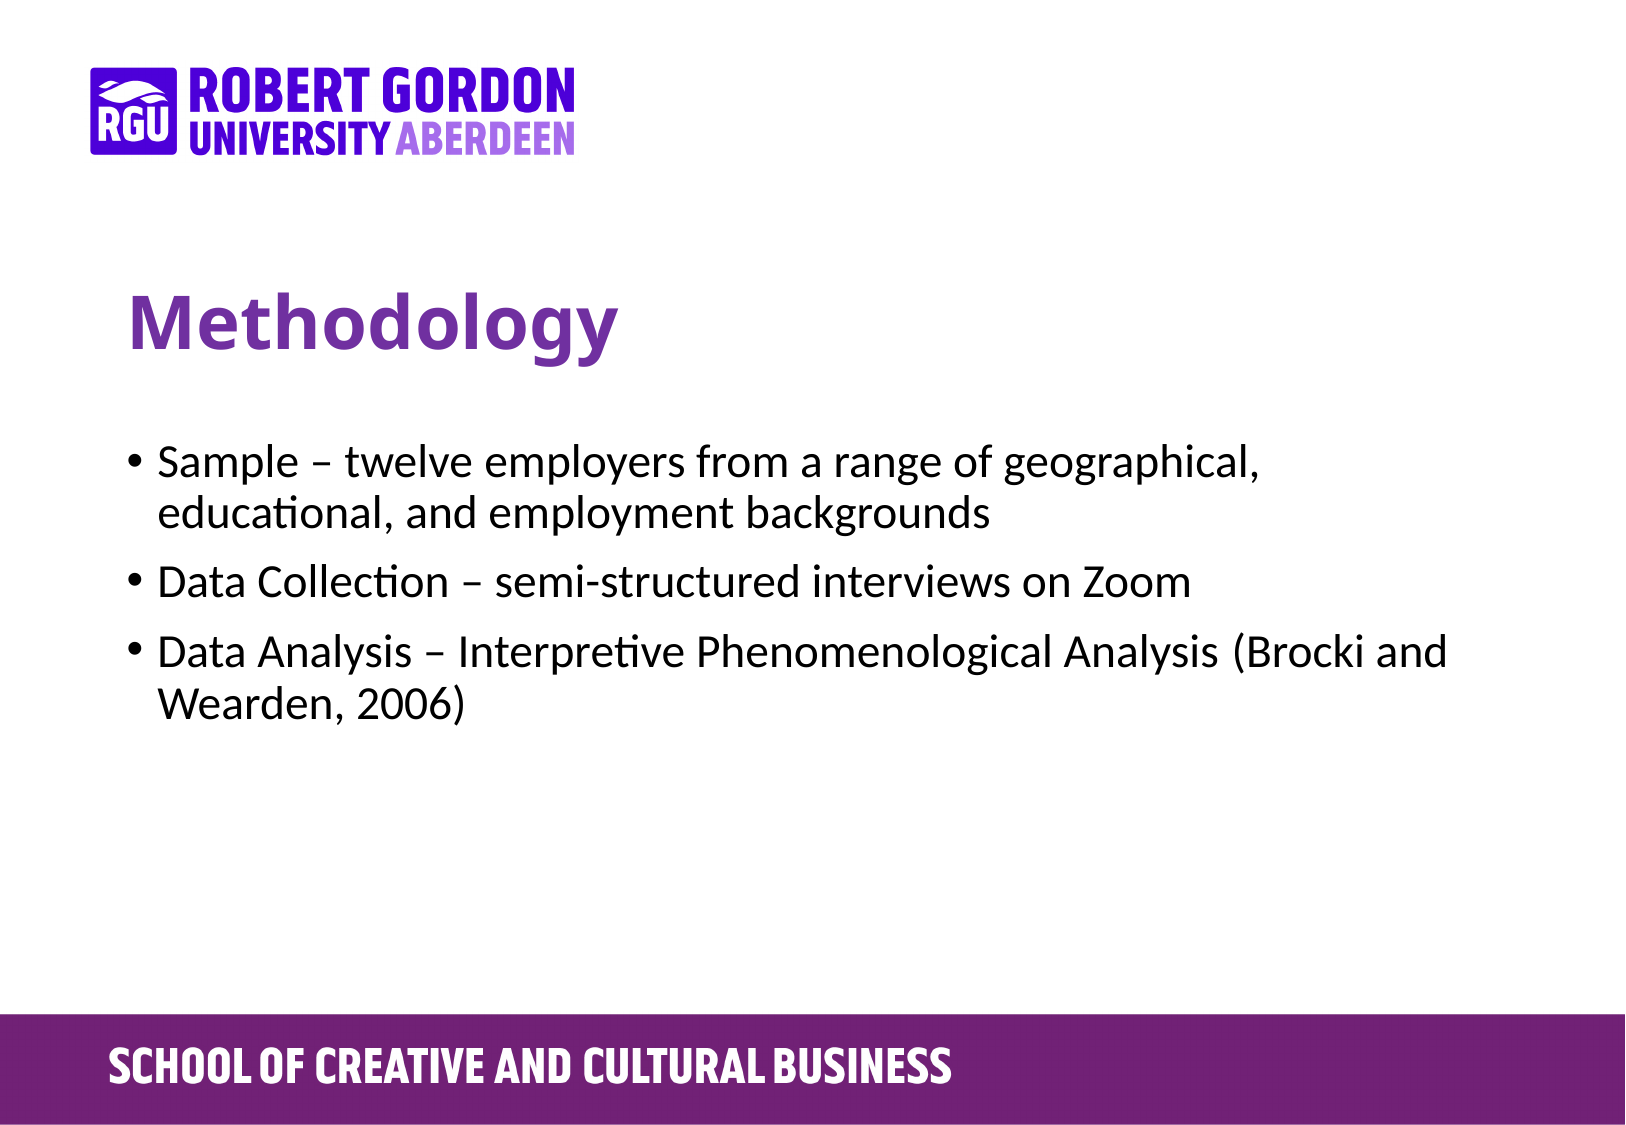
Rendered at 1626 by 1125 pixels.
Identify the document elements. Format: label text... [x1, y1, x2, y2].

title Methodology [111, 228, 1514, 355]
list Sample – twelve employers from a range of geographical, educational, and employment backgrounds Data Collection – semi-structured interviews on Zoom Data Analysis – Interpretive Phenomenological Analysis (Brocki and Wearden, 2006) [111, 355, 1514, 976]
picture [84, 60, 579, 163]
picture [0, 1011, 1625, 1125]
